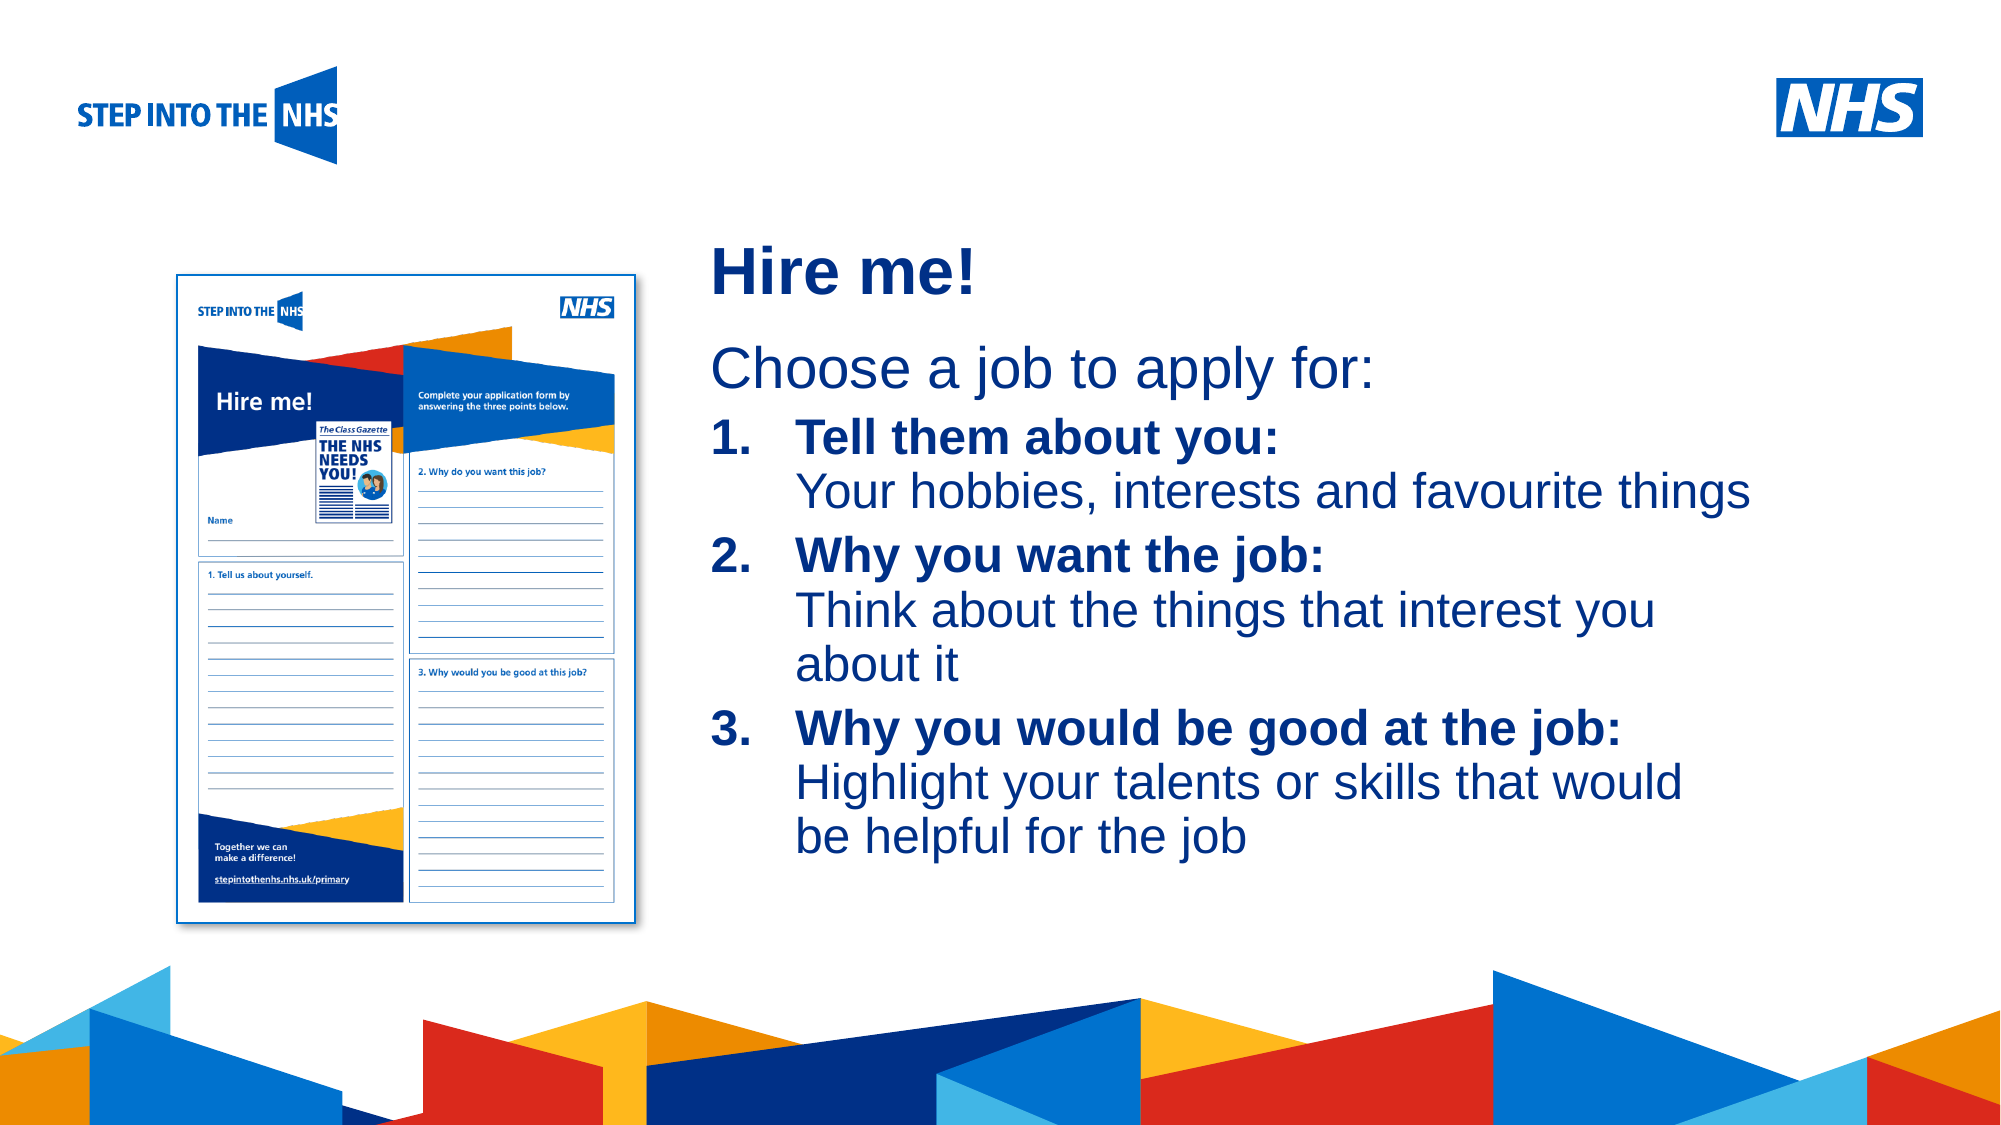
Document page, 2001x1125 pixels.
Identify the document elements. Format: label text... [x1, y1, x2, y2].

title Hire me! [710, 237, 1621, 309]
picture [176, 274, 635, 924]
list Choose a job to apply for: Tell them about you: Your hobbies, interests and favourite things Why you want the job: Think about the things that interest you about it Why you would be good at the job: Highlight your talents or skills that would be helpful for the job [710, 338, 1760, 1014]
